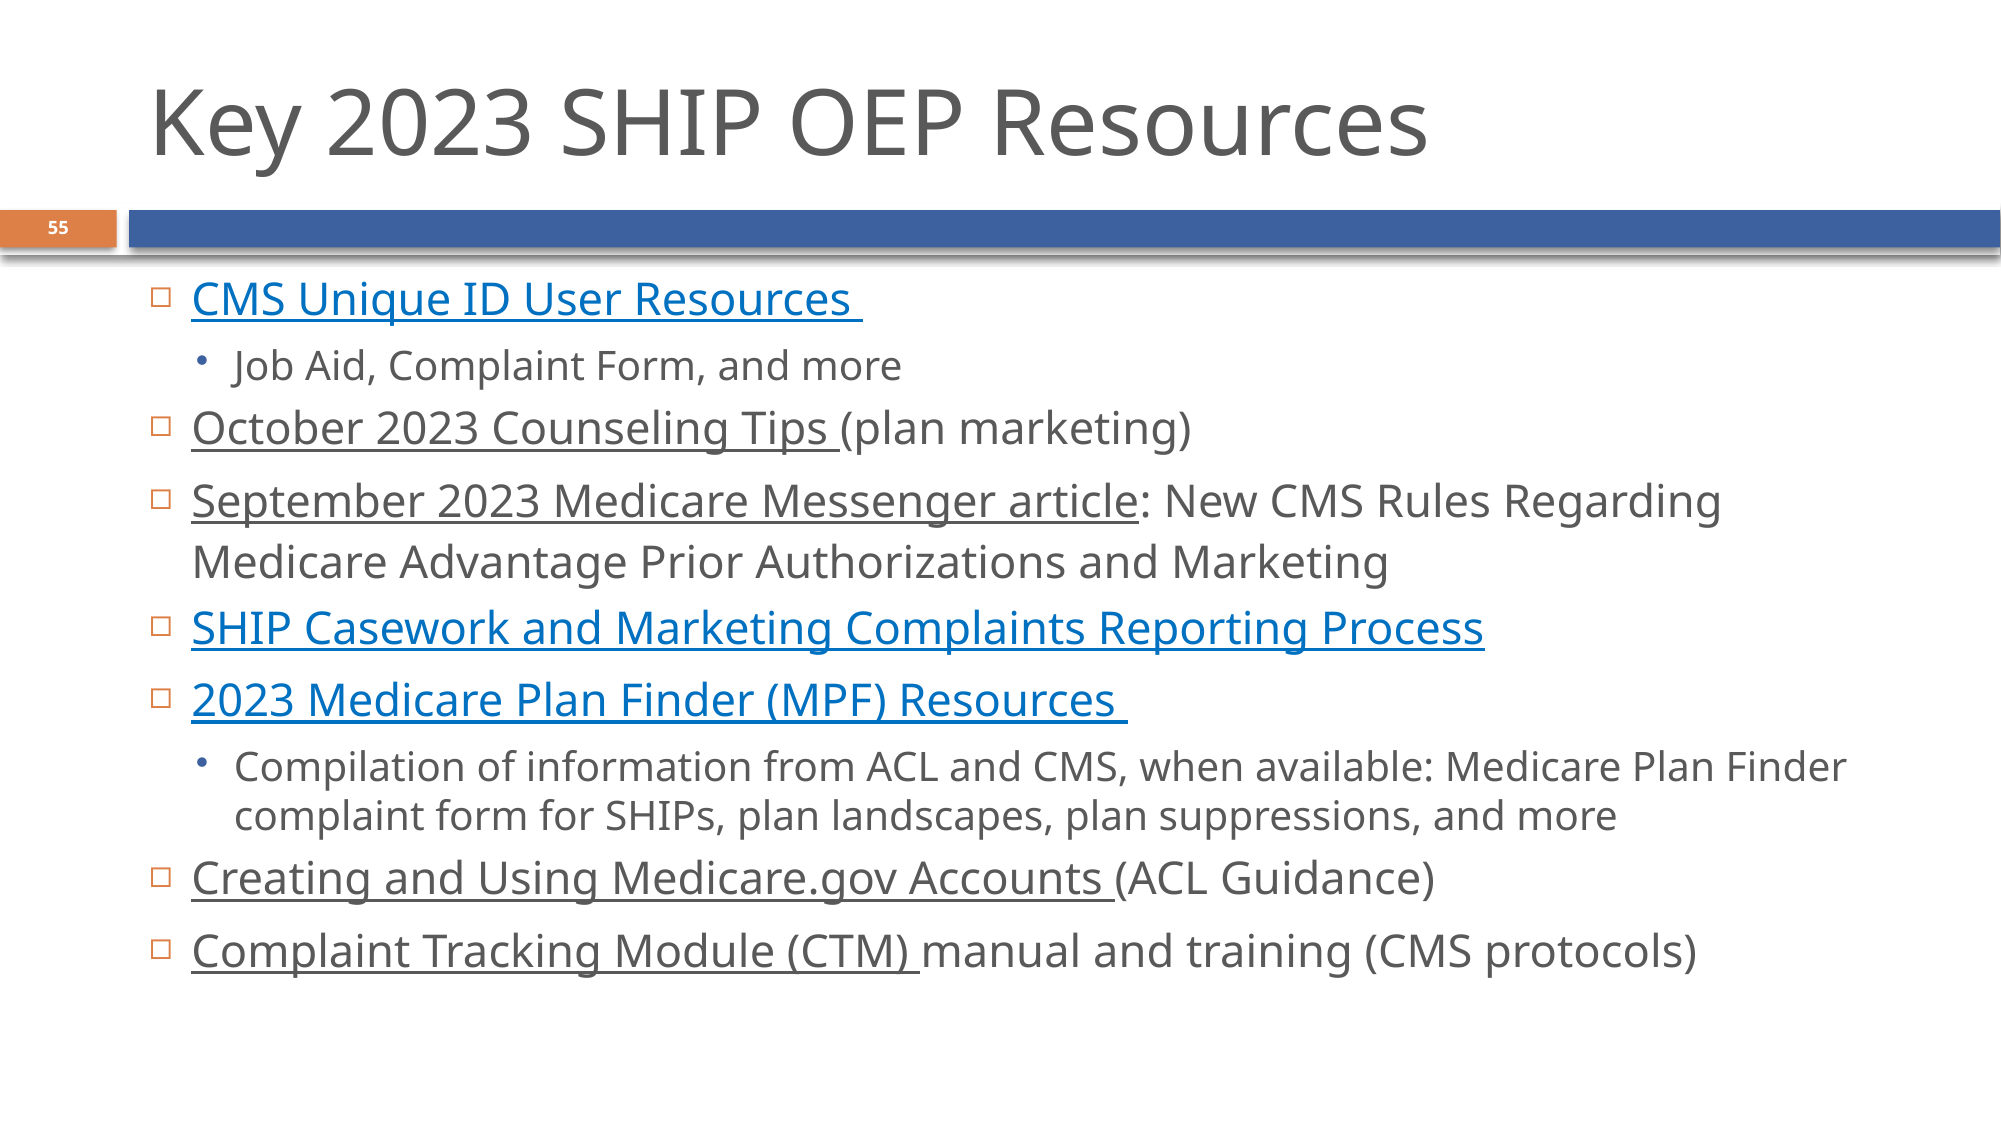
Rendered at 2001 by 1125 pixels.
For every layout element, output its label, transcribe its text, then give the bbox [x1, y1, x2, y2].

title Key 2023 SHIP OEP Resources [133, 37, 1918, 200]
list CMS Unique ID User Resources Job Aid, Complaint Form, and more October 2023 Counseling Tips (plan marketing) September 2023 Medicare Messenger article: New CMS Rules Regarding Medicare Advantage Prior Authorizations and Marketing SHIP Casework and Marketing Complaints Reporting Process 2023 Medicare Plan Finder (MPF) Resources Compilation of information from ACL and CMS, when available: Medicare Plan Finder complaint form for SHIPs, plan landscapes, plan suppressions, and more Creating and Using Medicare.gov Accounts (ACL Guidance) Complaint Tracking Module (CTM) manual and training (CMS protocols) [133, 262, 1918, 1000]
slide_number 55 [0, 208, 117, 249]
